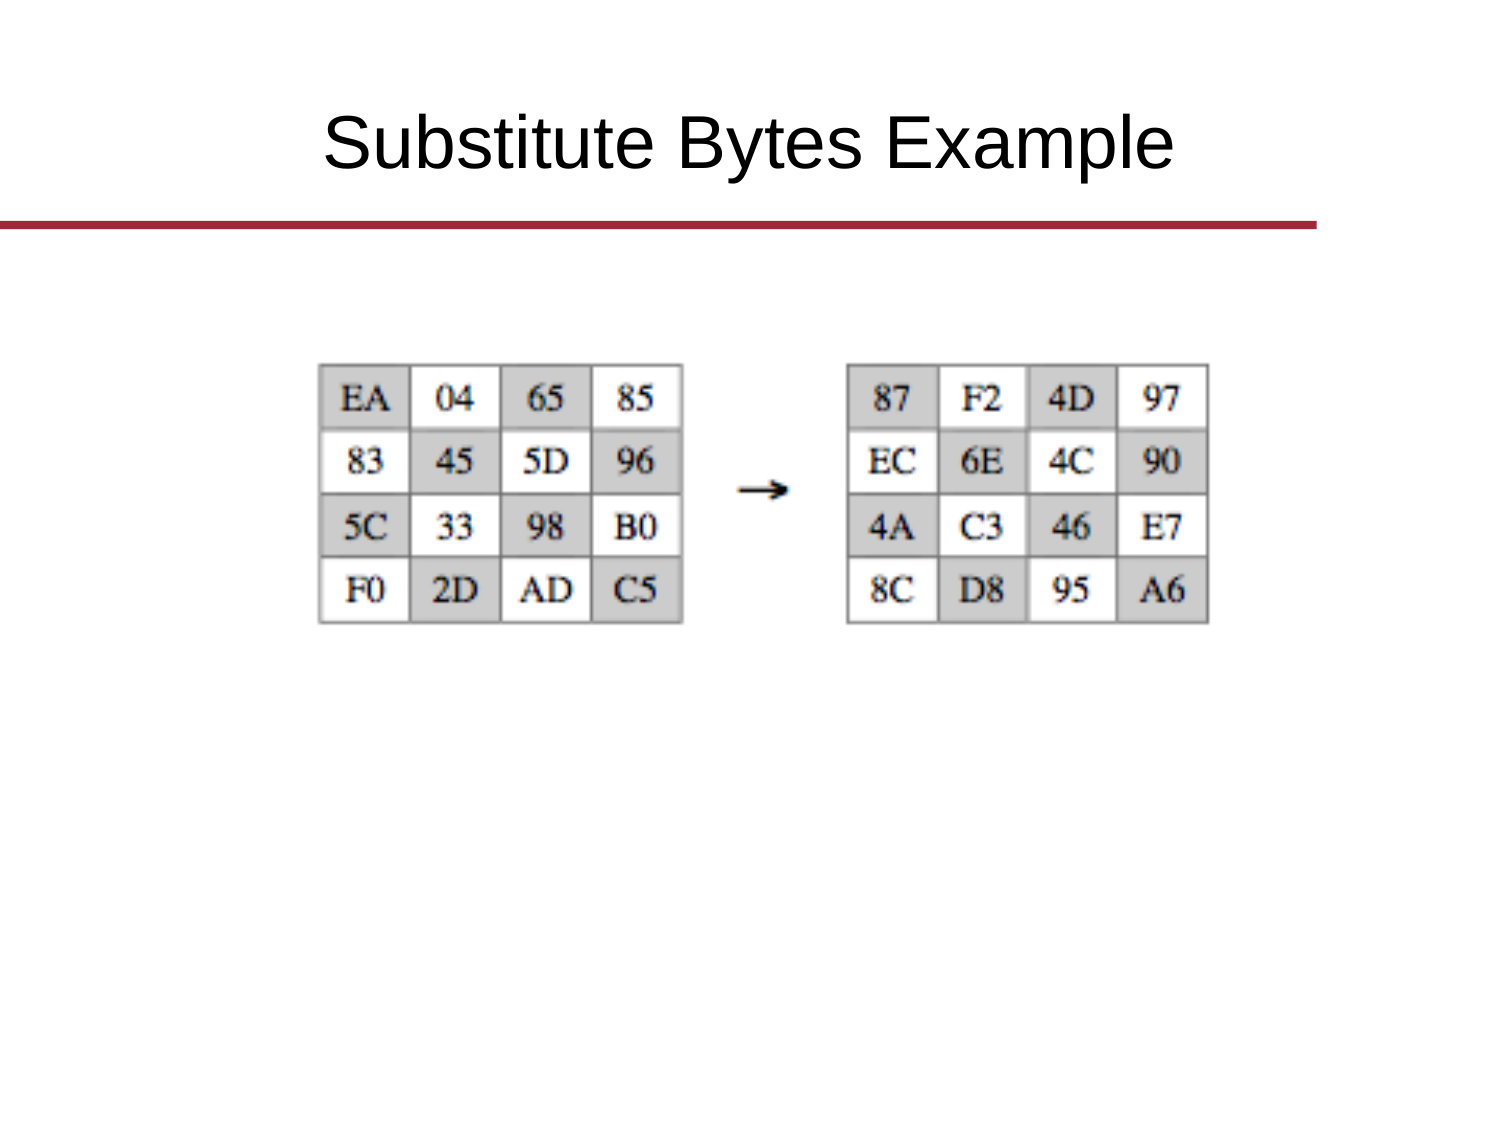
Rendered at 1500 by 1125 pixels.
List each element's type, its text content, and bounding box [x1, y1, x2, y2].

text_box Substitute Bytes Example [74, 45, 1425, 233]
picture [299, 349, 1229, 641]
